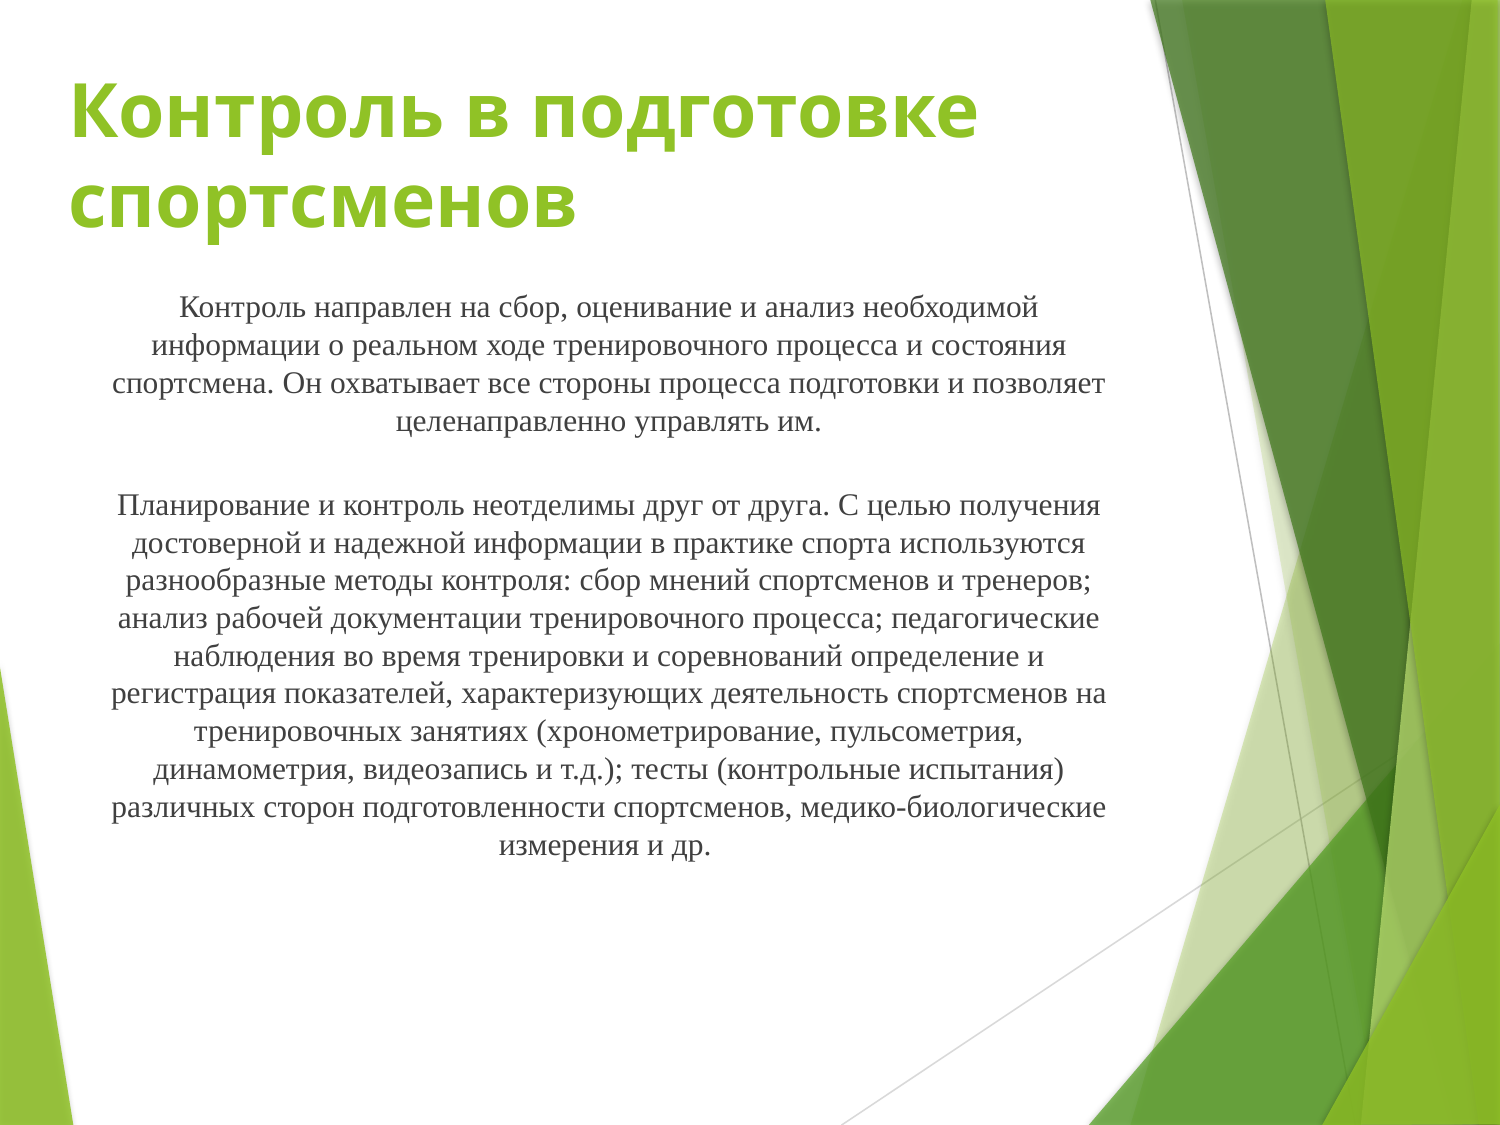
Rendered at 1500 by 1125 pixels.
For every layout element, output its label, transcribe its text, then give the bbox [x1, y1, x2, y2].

list Контроль направлен на сбор, оценивание и анализ необходимой информации о реальном ходе тренировочного процесса и состояния спортсмена. Он охватывает все стороны процесса подготовки и позволяет целенаправленно управлять им. Планирование и контроль неотделимы друг от друга. С целью получения достоверной и надежной информации в практике спорта используются разнообразные методы контроля: сбор мнений спортсменов и тренеров; анализ рабочей документации тренировочного процесса; педагогические наблюдения во время тренировки и соревнований определение и регистрация показателей, характеризующих деятельность спортсменов на тренировочных занятиях (хронометрирование, пульсометрия, динамометрия, видеозапись и т.д.); тесты (контрольные испытания) различных сторон подготовленности спортсменов, медико-биологические измерения и др. [88, 278, 1130, 916]
title Контроль в подготовке спортсменов [53, 54, 1479, 192]
